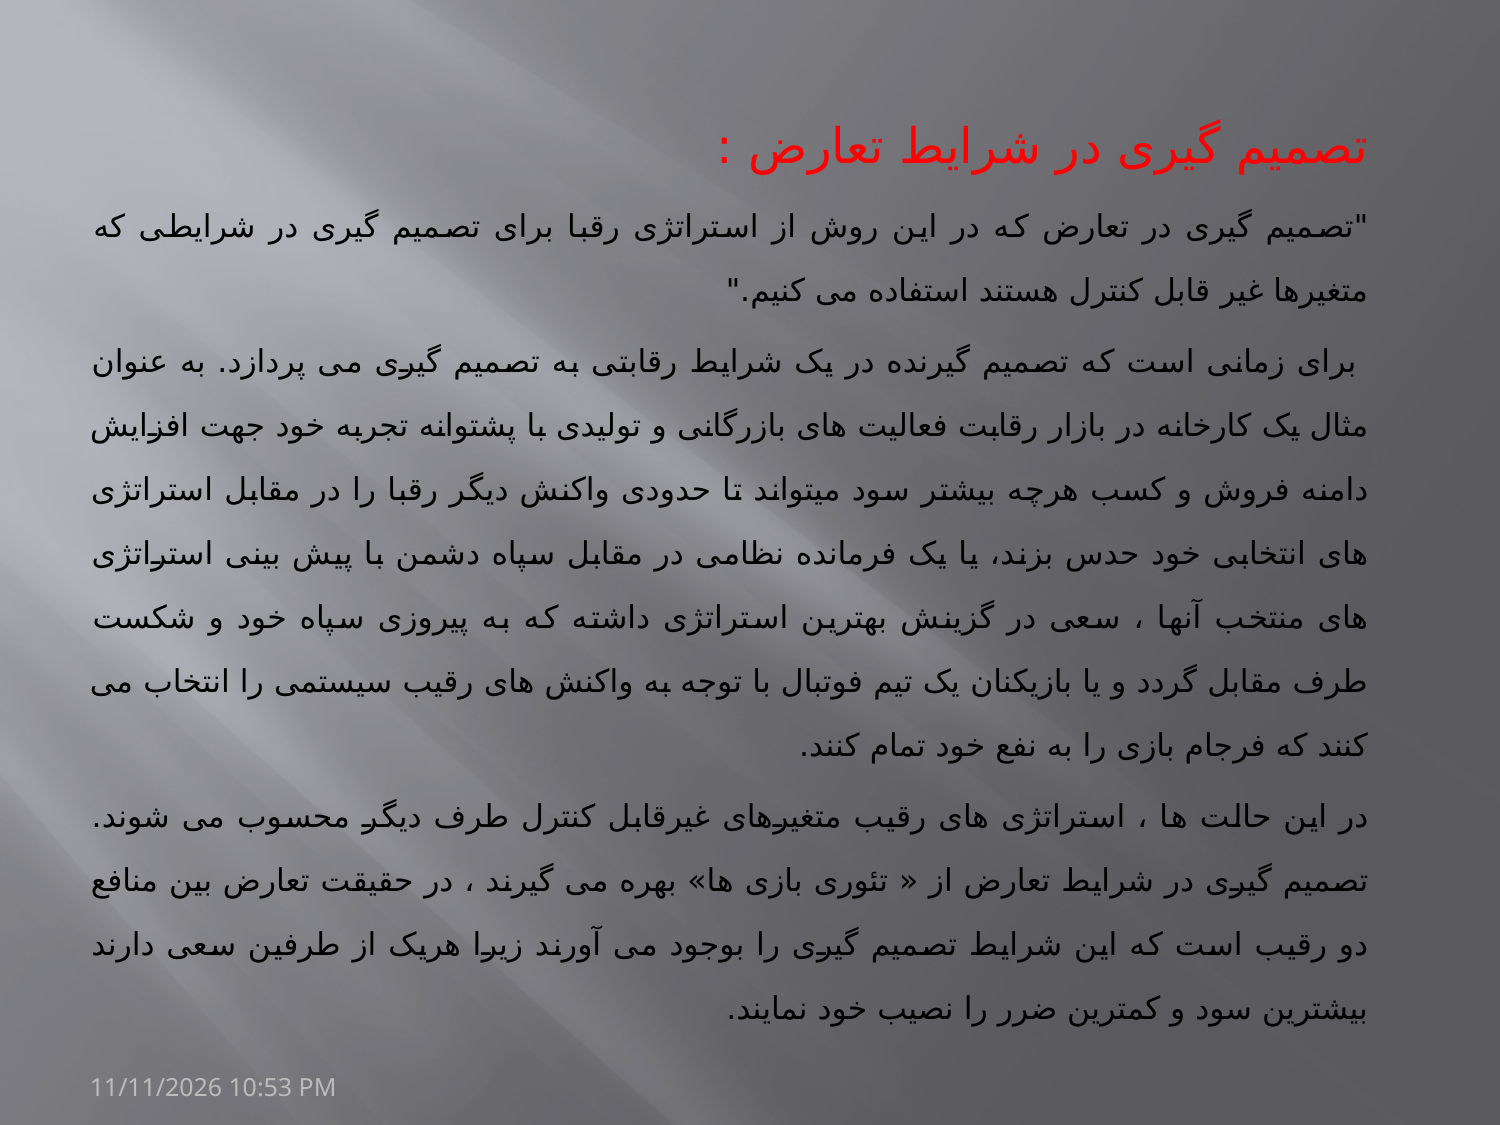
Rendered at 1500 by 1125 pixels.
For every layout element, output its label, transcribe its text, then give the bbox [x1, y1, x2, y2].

list تصمیم گیری در شرایط تعارض : "تصمیم گیری در تعارض که در این روش از استراتژی رقبا برای تصمیم گیری در شرایطی که متغیرها غیر قابل کنترل هستند استفاده می کنیم." برای زمانی است که تصمیم گیرنده در یک شرایط رقابتی به تصمیم گیری می پردازد. به عنوان مثال یک کارخانه در بازار رقابت فعالیت های بازرگانی و تولیدی با پشتوانه تجربه خود جهت افزایش دامنه فروش و کسب هرچه بیشتر سود میتواند تا حدودی واکنش دیگر رقبا را در مقابل استراتژی های انتخابی خود حدس بزند، یا یک فرمانده نظامی در مقابل سپاه دشمن با پیش بینی استراتژی های منتخب آنها ، سعی در گزینش بهترین استراتژی داشته که به پیروزی سپاه خود و شکست طرف مقابل گردد و یا بازیکنان یک تیم فوتبال با توجه به واکنش های رقیب سیستمی را انتخاب می کنند که فرجام بازی را به نفع خود تمام کنند. در این حالت ها ، استراتژی های رقیب متغیرهای غیرقابل کنترل طرف دیگر محسوب می شوند. تصمیم گیری در شرایط تعارض از « تئوری بازی ها» بهره می گیرند ، در حقیقت تعارض بین منافع دو رقیب است که این شرایط تصمیم گیری را بوجود می آورند زیرا هریک از طرفین سعی دارند بیشترین سود و کمترین ضرر را نصیب خود نمایند. [75, 66, 1459, 1071]
slide_number 20/مارس/1 [75, 1052, 425, 1113]
